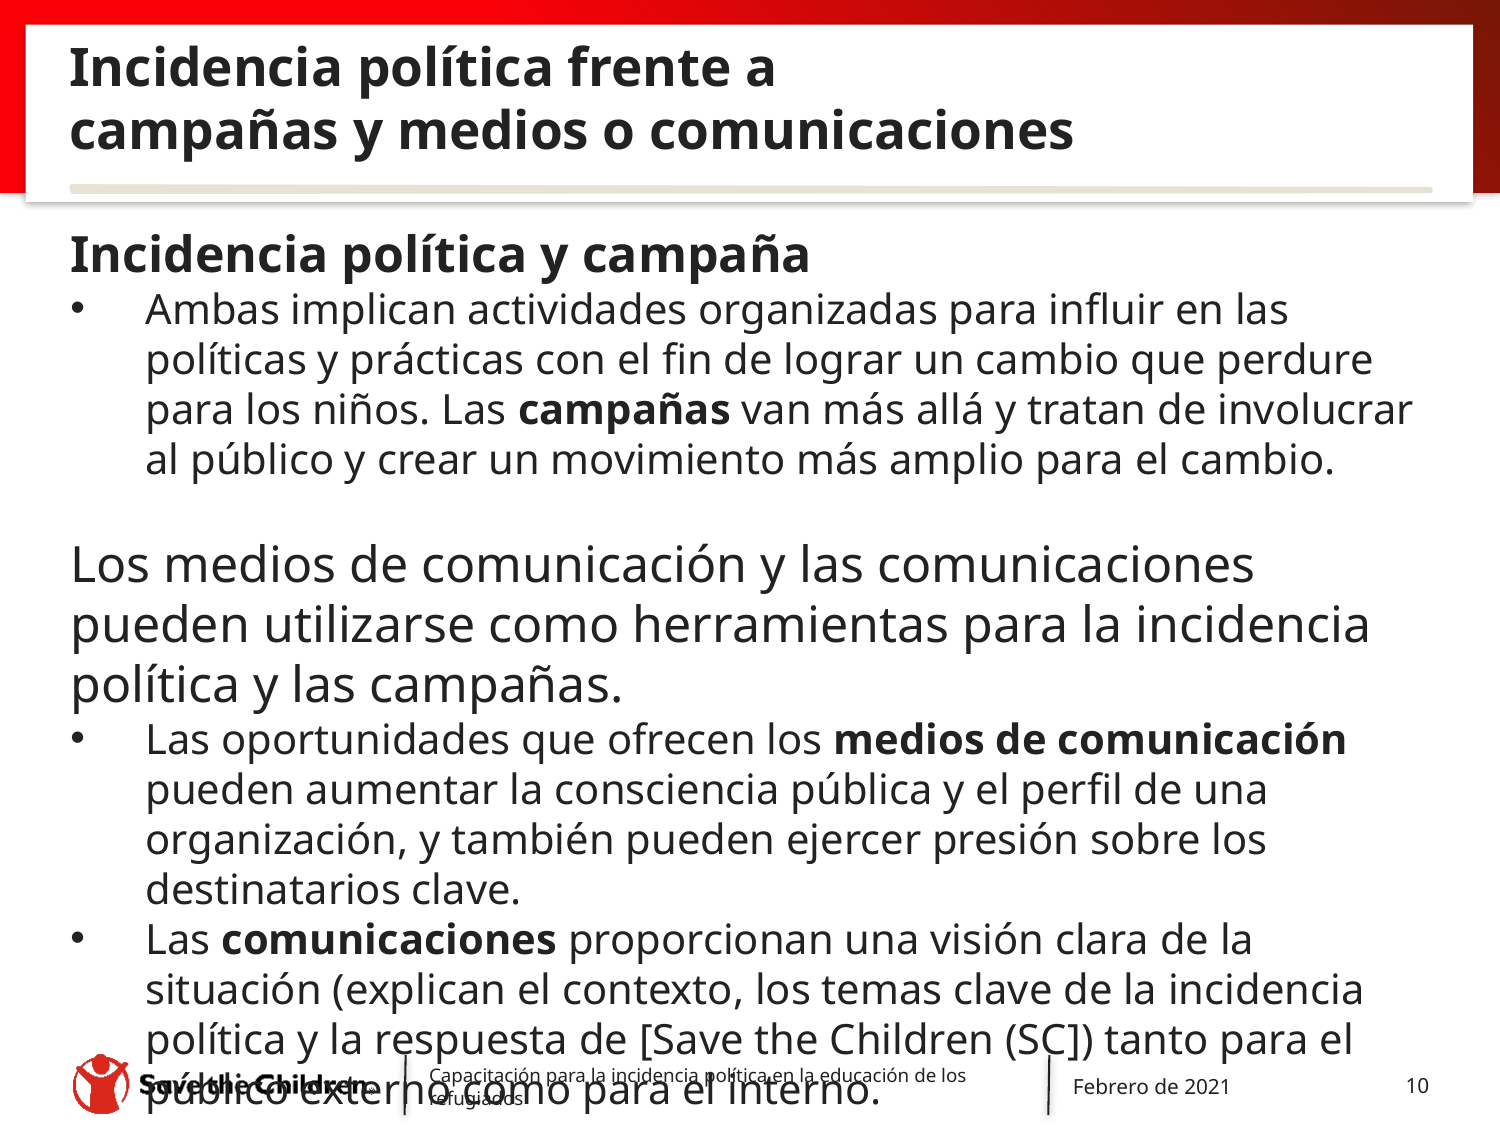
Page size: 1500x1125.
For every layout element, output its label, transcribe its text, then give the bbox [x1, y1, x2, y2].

slide_number 10 [1317, 1056, 1445, 1117]
title Incidencia política frente a campañas y medios o comunicaciones [69, 33, 1429, 161]
slide_number Febrero de 2021 [1057, 1056, 1317, 1117]
footer Capacitación para la incidencia política en la educación de los refugiados [414, 1056, 1042, 1117]
picture [69, 184, 1433, 194]
list Incidencia política y campaña Ambas implican actividades organizadas para influir en las políticas y prácticas con el fin de lograr un cambio que perdure para los niños. Las campañas van más allá y tratan de involucrar al público y crear un movimiento más amplio para el cambio. Los medios de comunicación y las comunicaciones pueden utilizarse como herramientas para la incidencia política y las campañas. Las oportunidades que ofrecen los medios de comunicación pueden aumentar la consciencia pública y el perfil de una organización, y también pueden ejercer presión sobre los destinatarios clave. Las comunicaciones proporcionan una visión clara de la situación (explican el contexto, los temas clave de la incidencia política y la respuesta de [Save the Children (SC]) tanto para el público externo como para el interno. [70, 222, 1428, 995]
picture [62, 1043, 386, 1125]
